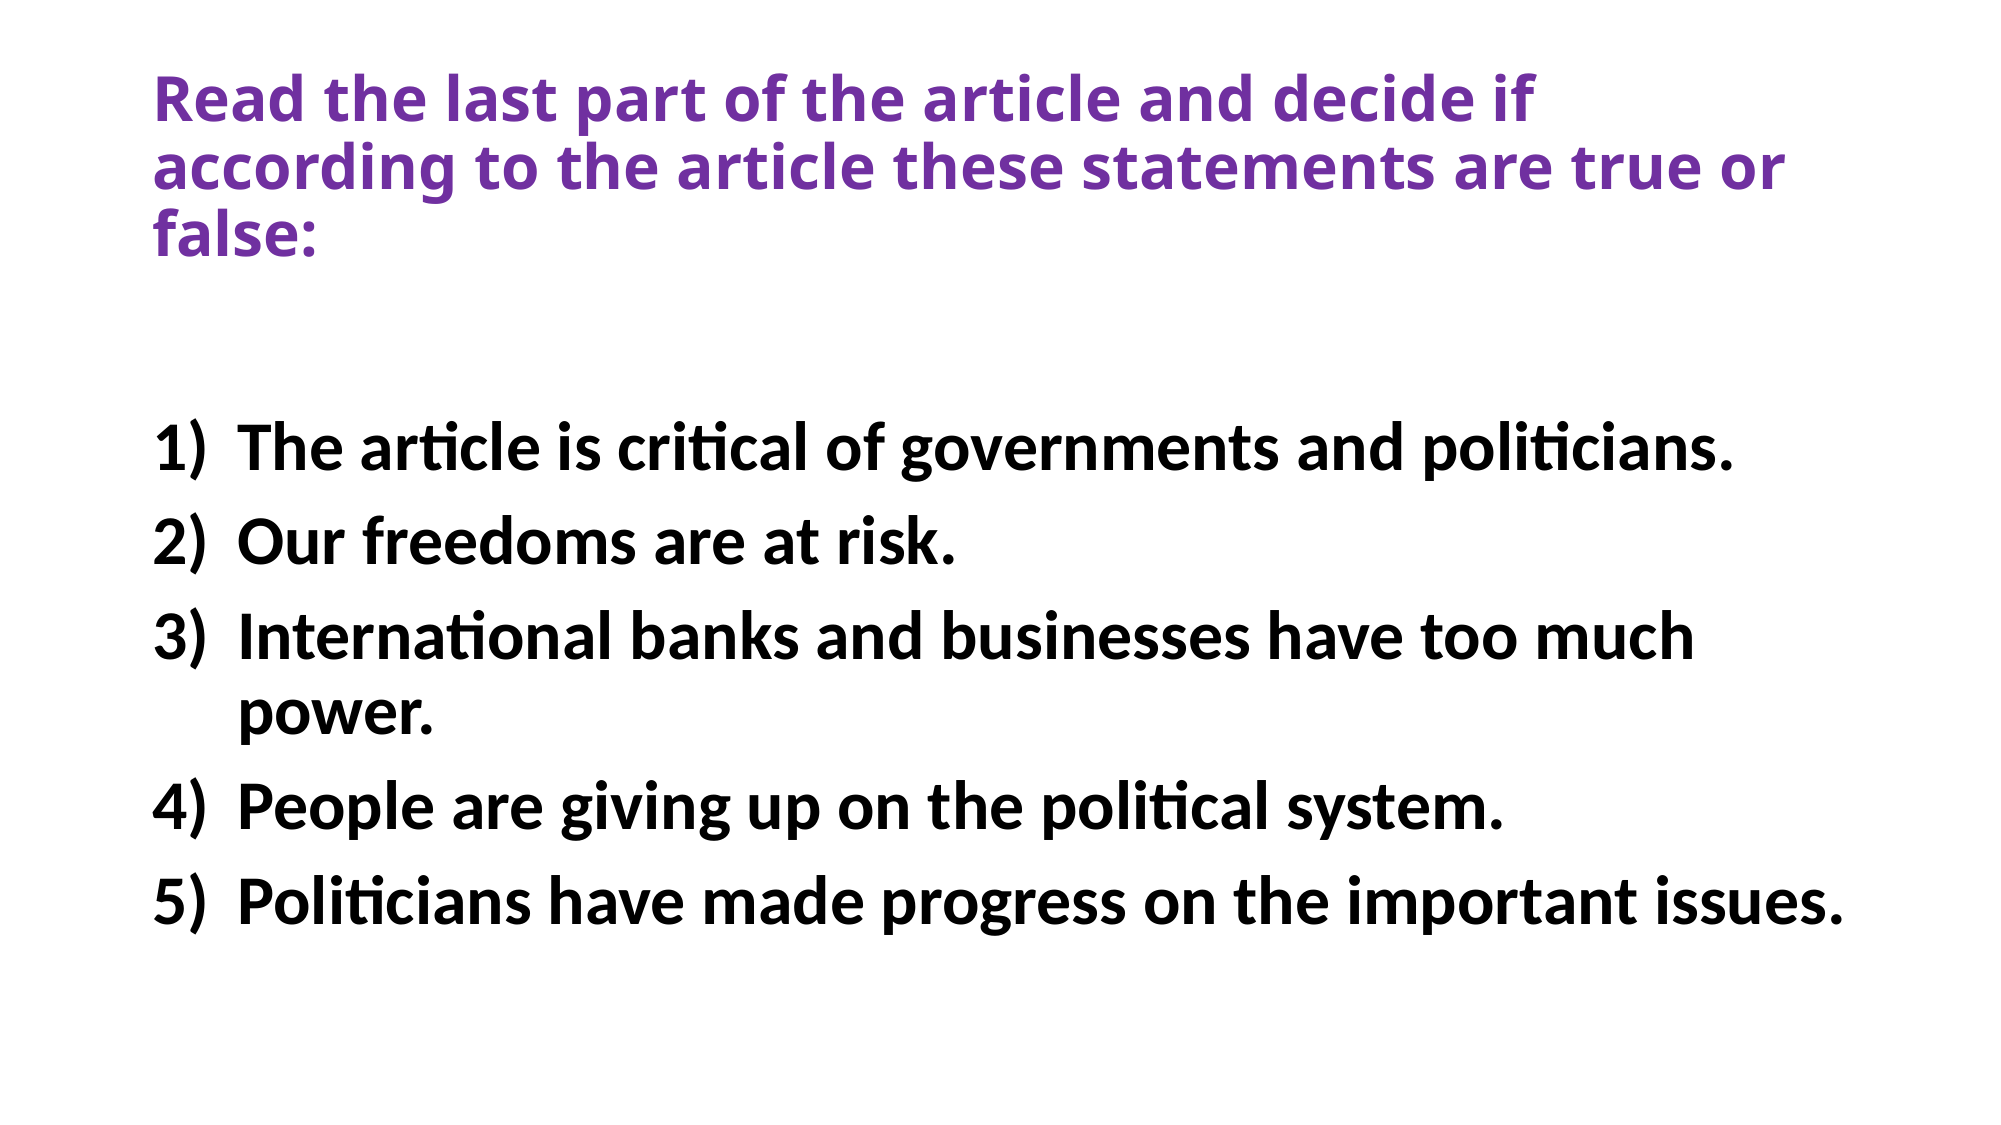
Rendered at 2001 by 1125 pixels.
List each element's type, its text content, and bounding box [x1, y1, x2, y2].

title Read the last part of the article and decide if according to the article these statements are true or false: [137, 59, 1863, 299]
list The article is critical of governments and politicians. Our freedoms are at risk. International banks and businesses have too much power. People are giving up on the political system. Politicians have made progress on the important issues. [137, 299, 1863, 1014]
